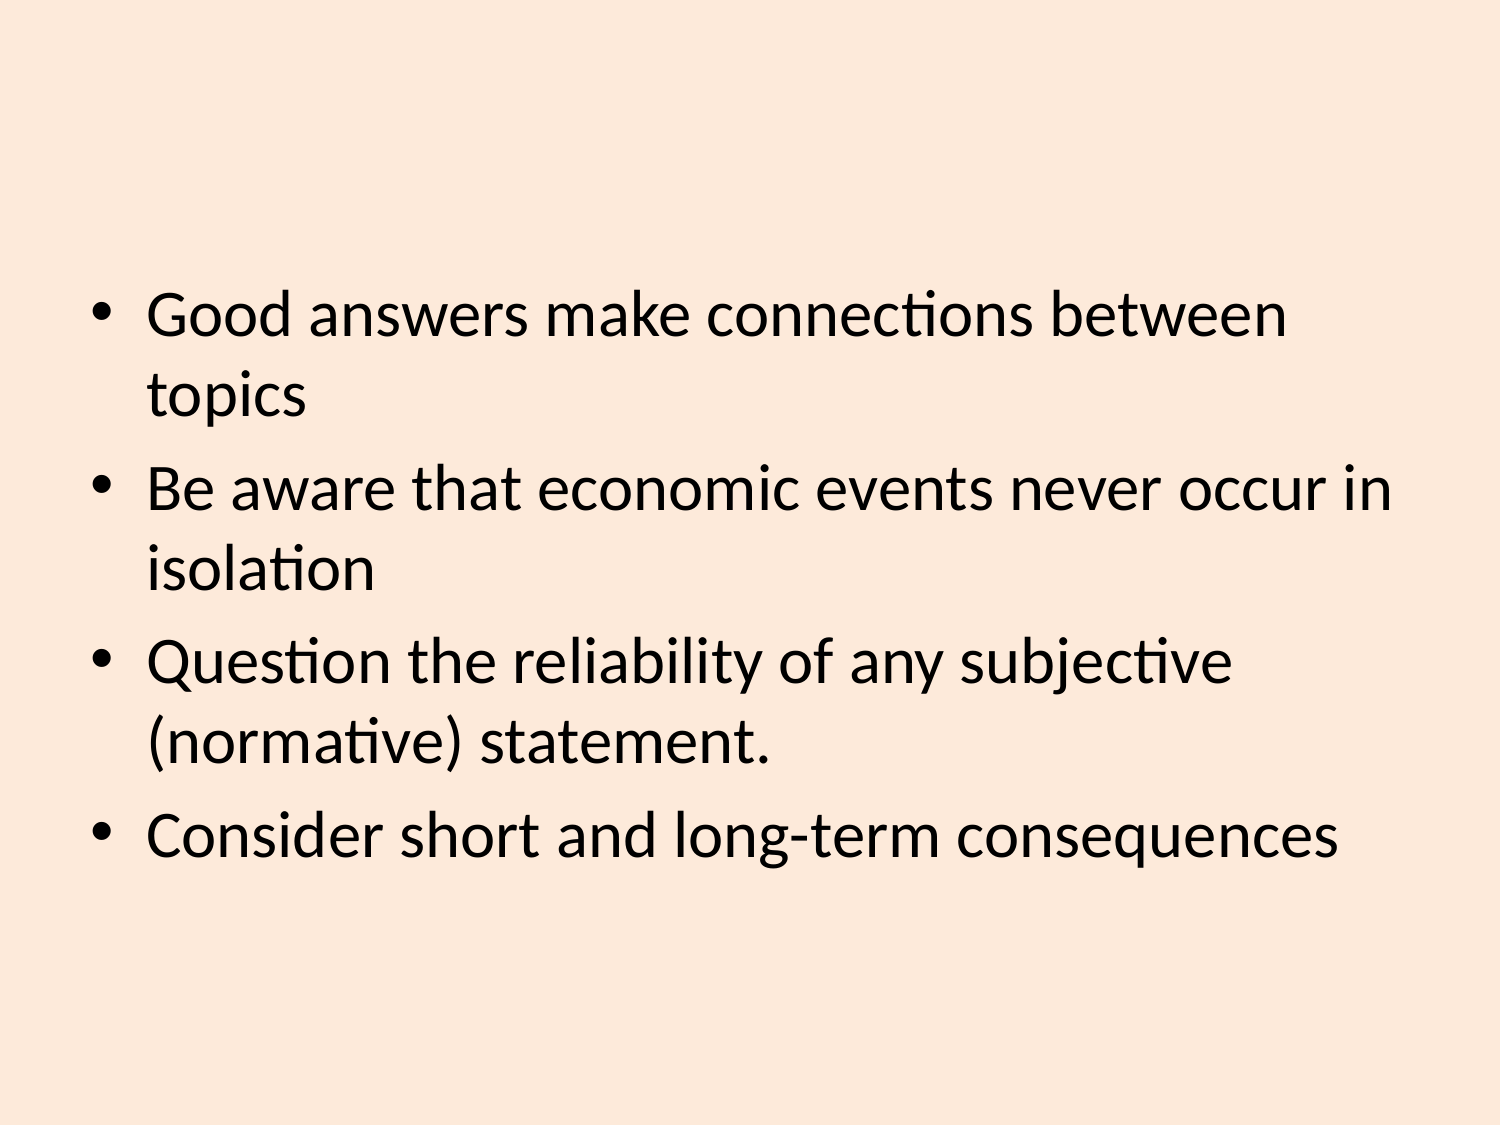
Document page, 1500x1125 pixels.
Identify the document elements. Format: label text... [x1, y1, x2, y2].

list Good answers make connections between topics Be aware that economic events never occur in isolation Question the reliability of any subjective (normative) statement. Consider short and long-term consequences [75, 262, 1425, 1005]
